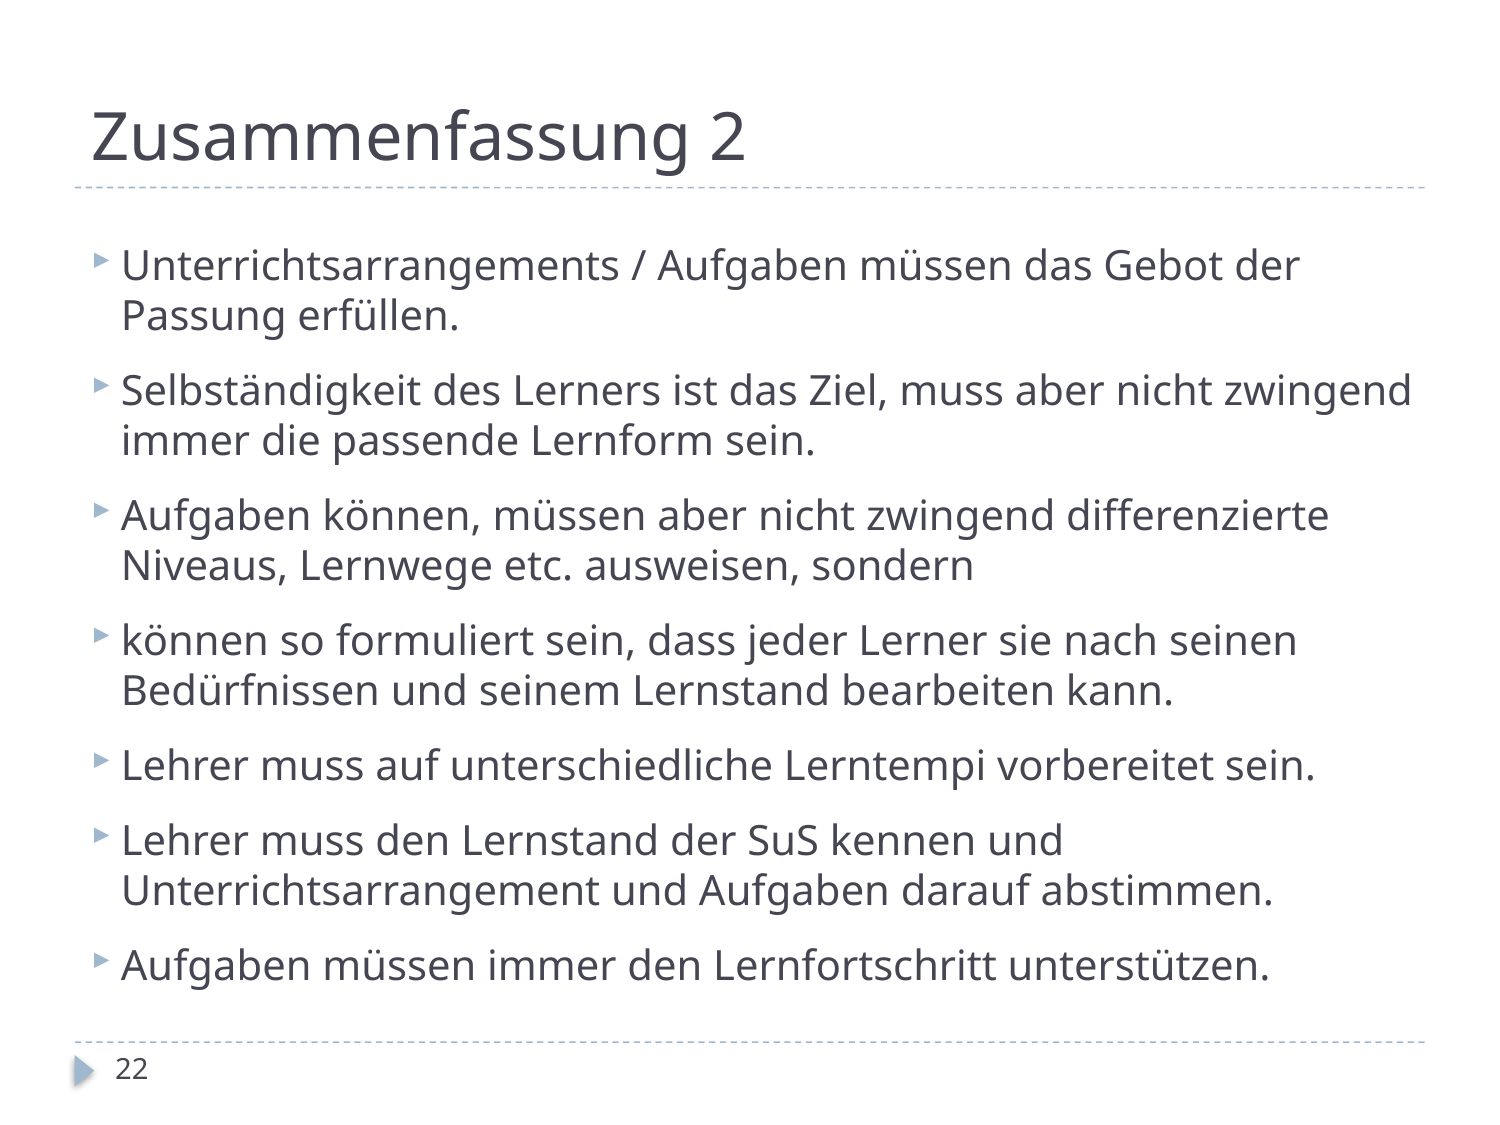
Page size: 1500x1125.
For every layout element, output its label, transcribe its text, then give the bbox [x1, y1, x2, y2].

text_box Unterrichtsarrangements / Aufgaben müssen das Gebot der Passung erfüllen. Selbständigkeit des Lerners ist das Ziel, muss aber nicht zwingend immer die passende Lernform sein. Aufgaben können, müssen aber nicht zwingend differenzierte Niveaus, Lernwege etc. ausweisen, sondern können so formuliert sein, dass jeder Lerner sie nach seinen Bedürfnissen und seinem Lernstand bearbeiten kann. Lehrer muss auf unterschiedliche Lerntempi vorbereitet sein. Lehrer muss den Lernstand der SuS kennen und Unterrichtsarrangement und Aufgaben darauf abstimmen. Aufgaben müssen immer den Lernfortschritt unterstützen. [76, 231, 1459, 1024]
slide_number 22 [100, 1042, 426, 1103]
title Zusammenfassung 2 [76, 19, 1473, 182]
